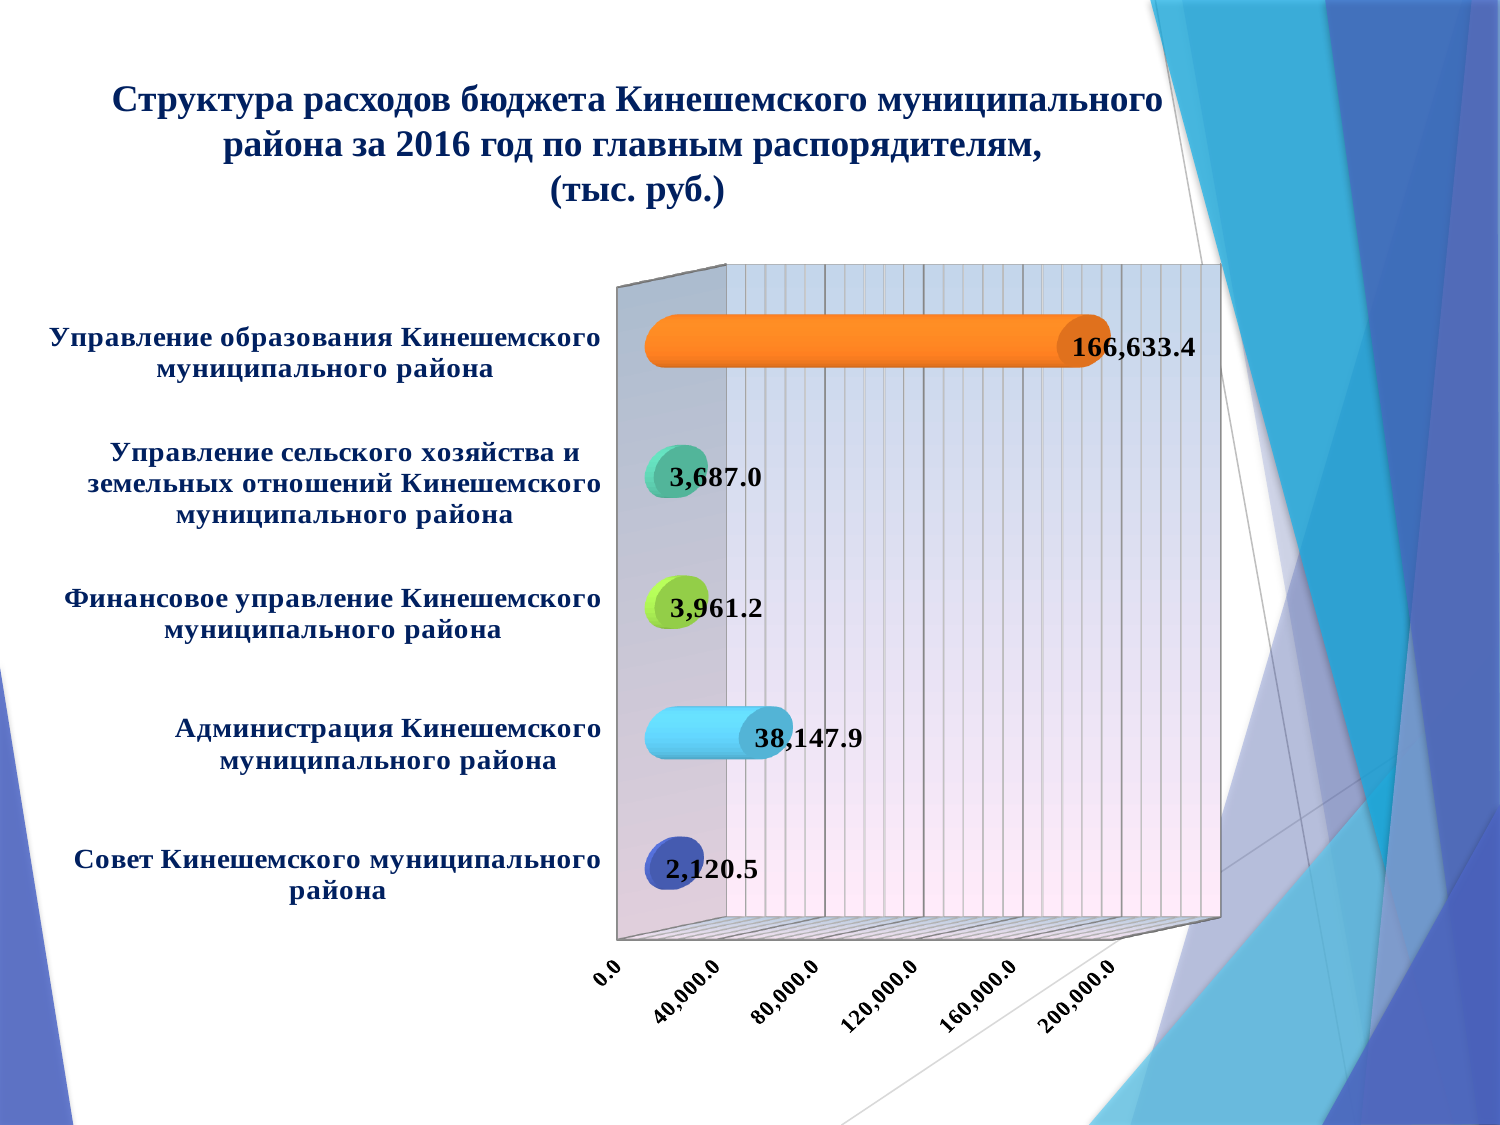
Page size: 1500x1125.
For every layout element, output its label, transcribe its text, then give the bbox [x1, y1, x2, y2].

chart [40, 231, 1306, 1039]
text_box Структура расходов бюджета Кинешемского муниципального района за 2016 год по главным распорядителям, (тыс. руб.) [41, 66, 1235, 217]
